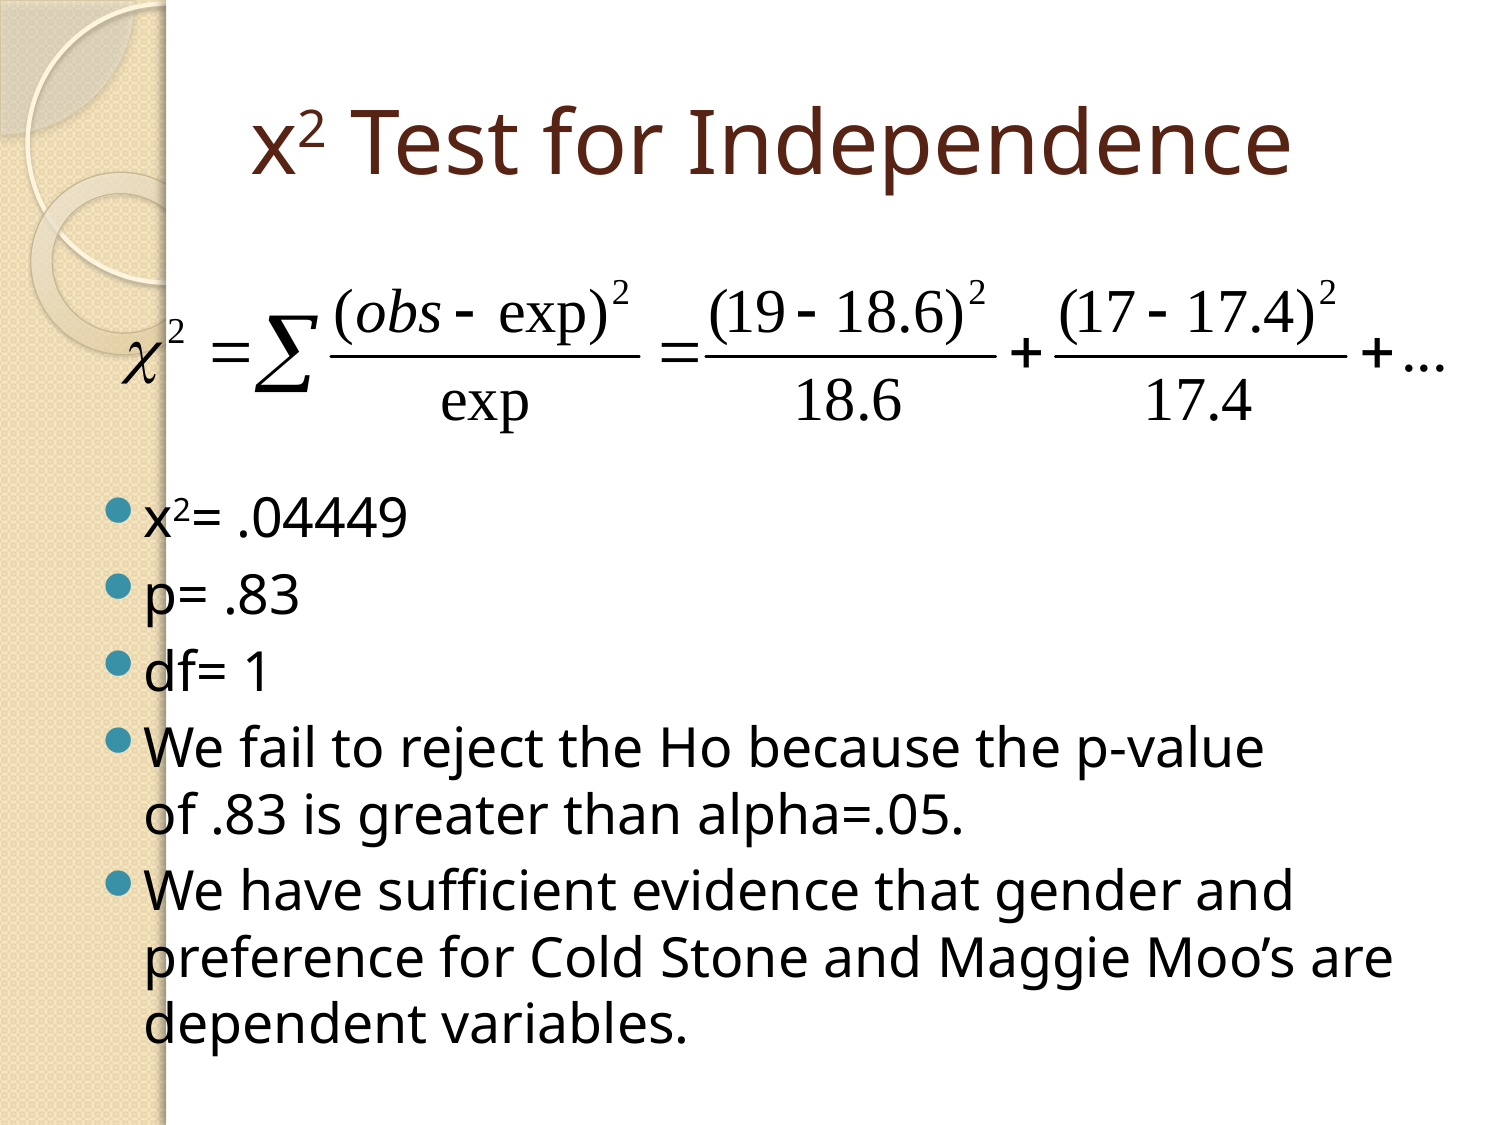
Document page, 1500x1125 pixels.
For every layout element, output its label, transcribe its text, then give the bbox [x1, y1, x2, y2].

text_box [112, 262, 1457, 446]
title x2 Test for Independence [235, 45, 1466, 233]
list x2= .04449 p= .83 df= 1 We fail to reject the Ho because the p-value of .83 is greater than alpha=.05. We have sufficient evidence that gender and preference for Cold Stone and Maggie Moo’s are dependent variables. [75, 474, 1425, 1063]
